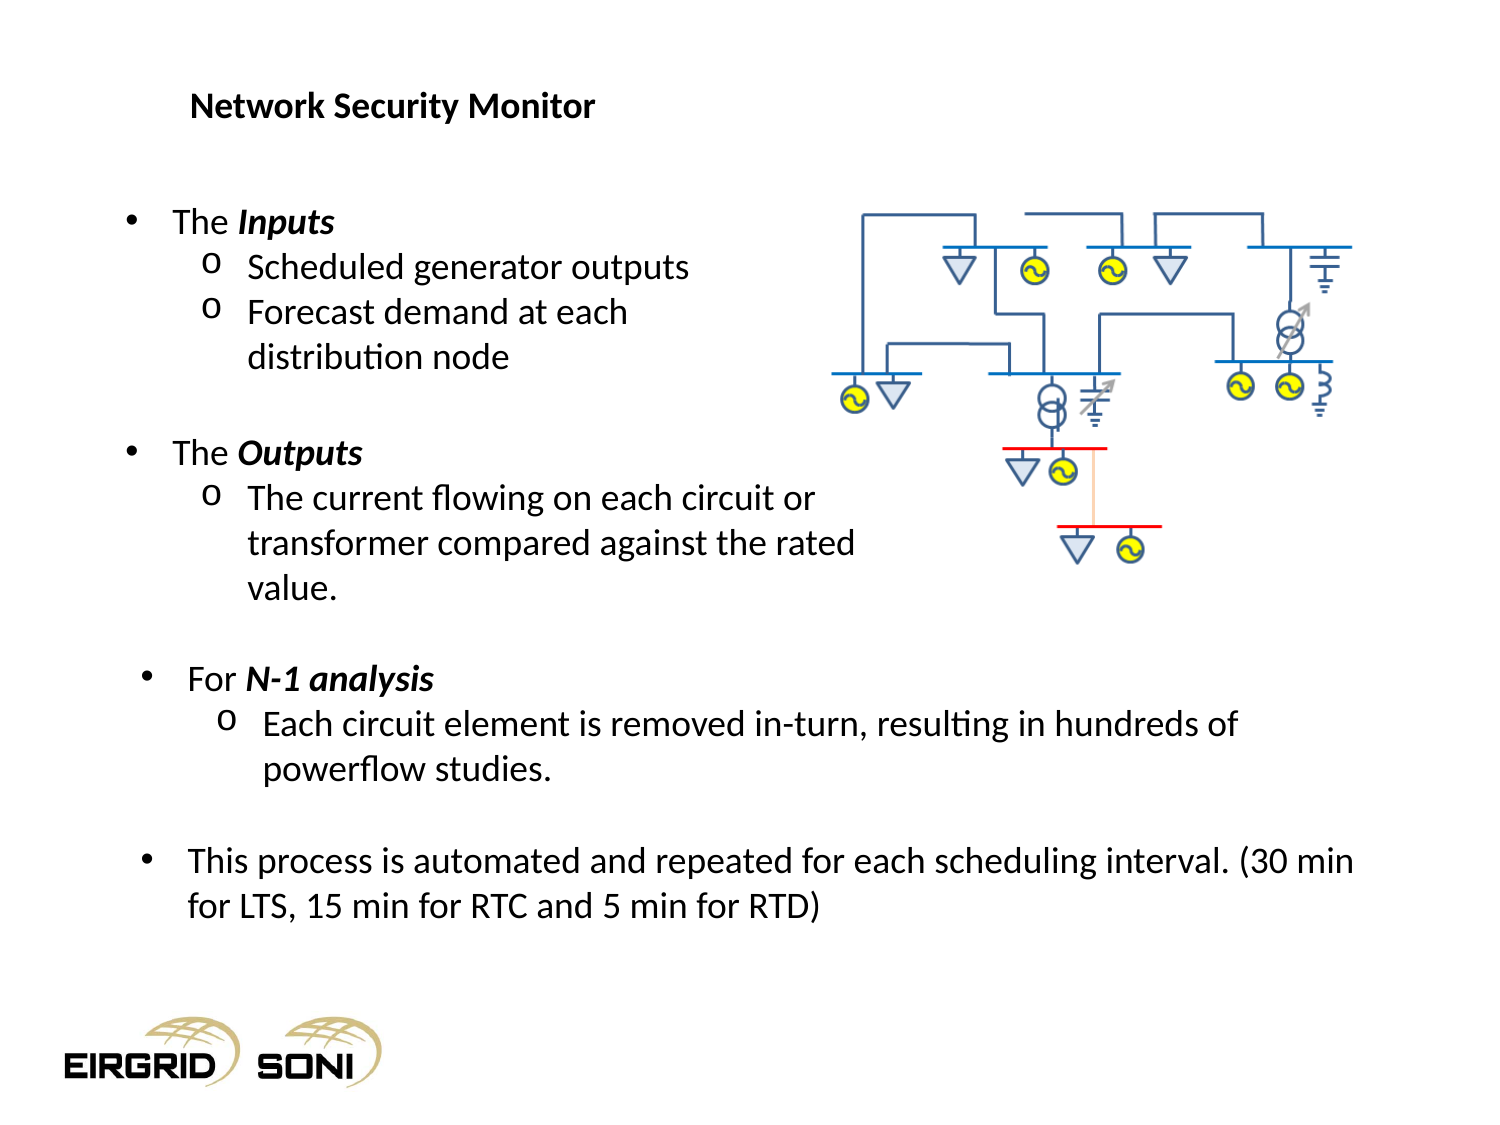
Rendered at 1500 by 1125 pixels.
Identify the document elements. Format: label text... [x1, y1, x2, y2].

picture [828, 187, 1362, 599]
text_box This process is automated and repeated for each scheduling interval. (30 min for LTS, 15 min for RTC and 5 min for RTD) [125, 829, 1423, 934]
text_box The Outputs The current flowing on each circuit or transformer compared against the rated value. [110, 420, 945, 616]
text_box Network Security Monitor [174, 73, 775, 133]
picture [41, 1011, 243, 1091]
picture [244, 1011, 384, 1092]
text_box The Inputs Scheduled generator outputs Forecast demand at each distribution node [110, 189, 795, 384]
text_box For N-1 analysis Each circuit element is removed in-turn, resulting in hundreds of powerflow studies. [125, 646, 1423, 796]
